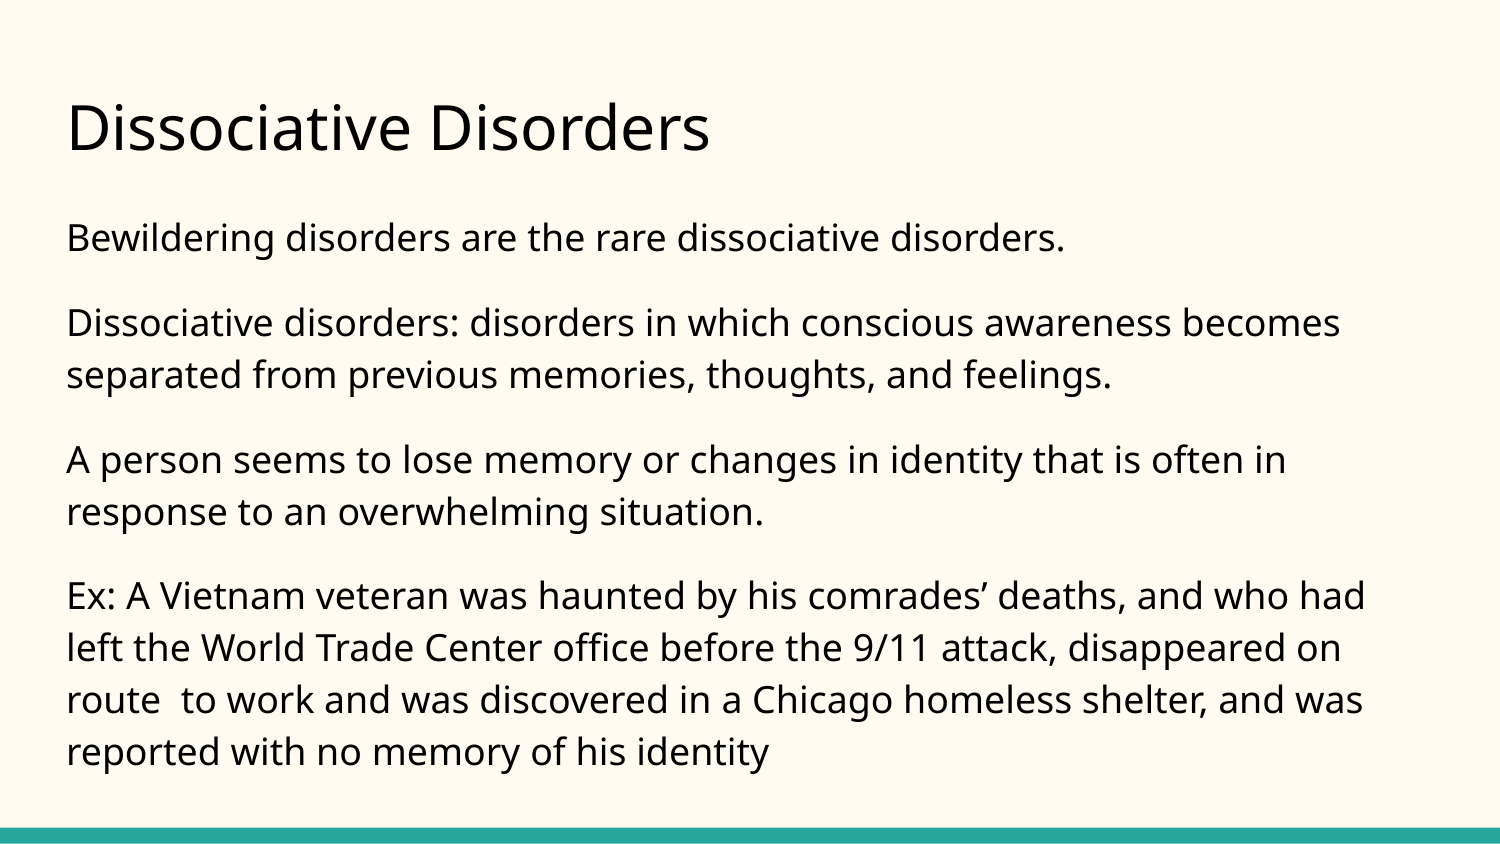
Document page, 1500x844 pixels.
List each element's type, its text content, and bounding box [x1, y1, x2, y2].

title Dissociative Disorders [51, 72, 1449, 174]
list Bewildering disorders are the rare dissociative disorders. Dissociative disorders: disorders in which conscious awareness becomes separated from previous memories, thoughts, and feelings. A person seems to lose memory or changes in identity that is often in response to an overwhelming situation. Ex: A Vietnam veteran was haunted by his comrades’ deaths, and who had left the World Trade Center office before the 9/11 attack, disappeared on route to work and was discovered in a Chicago homeless shelter, and was reported with no memory of his identity [51, 192, 1449, 805]
